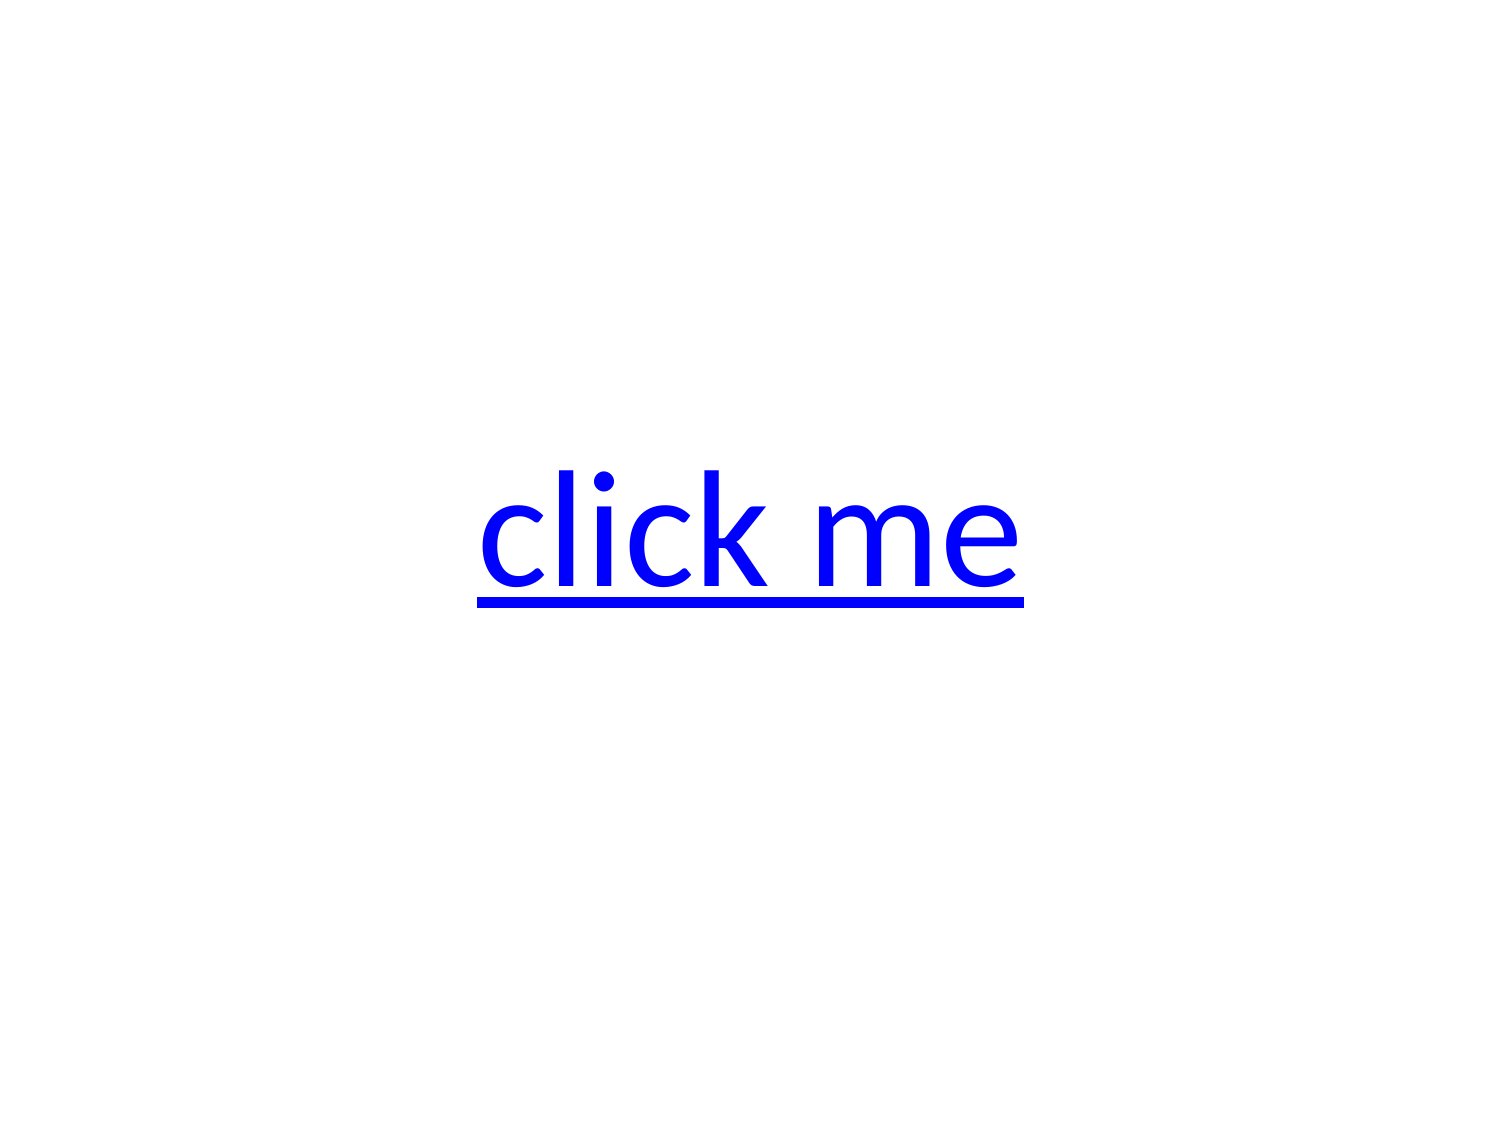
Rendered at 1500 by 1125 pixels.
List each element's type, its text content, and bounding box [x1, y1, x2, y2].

text_box click me [462, 412, 1050, 628]
